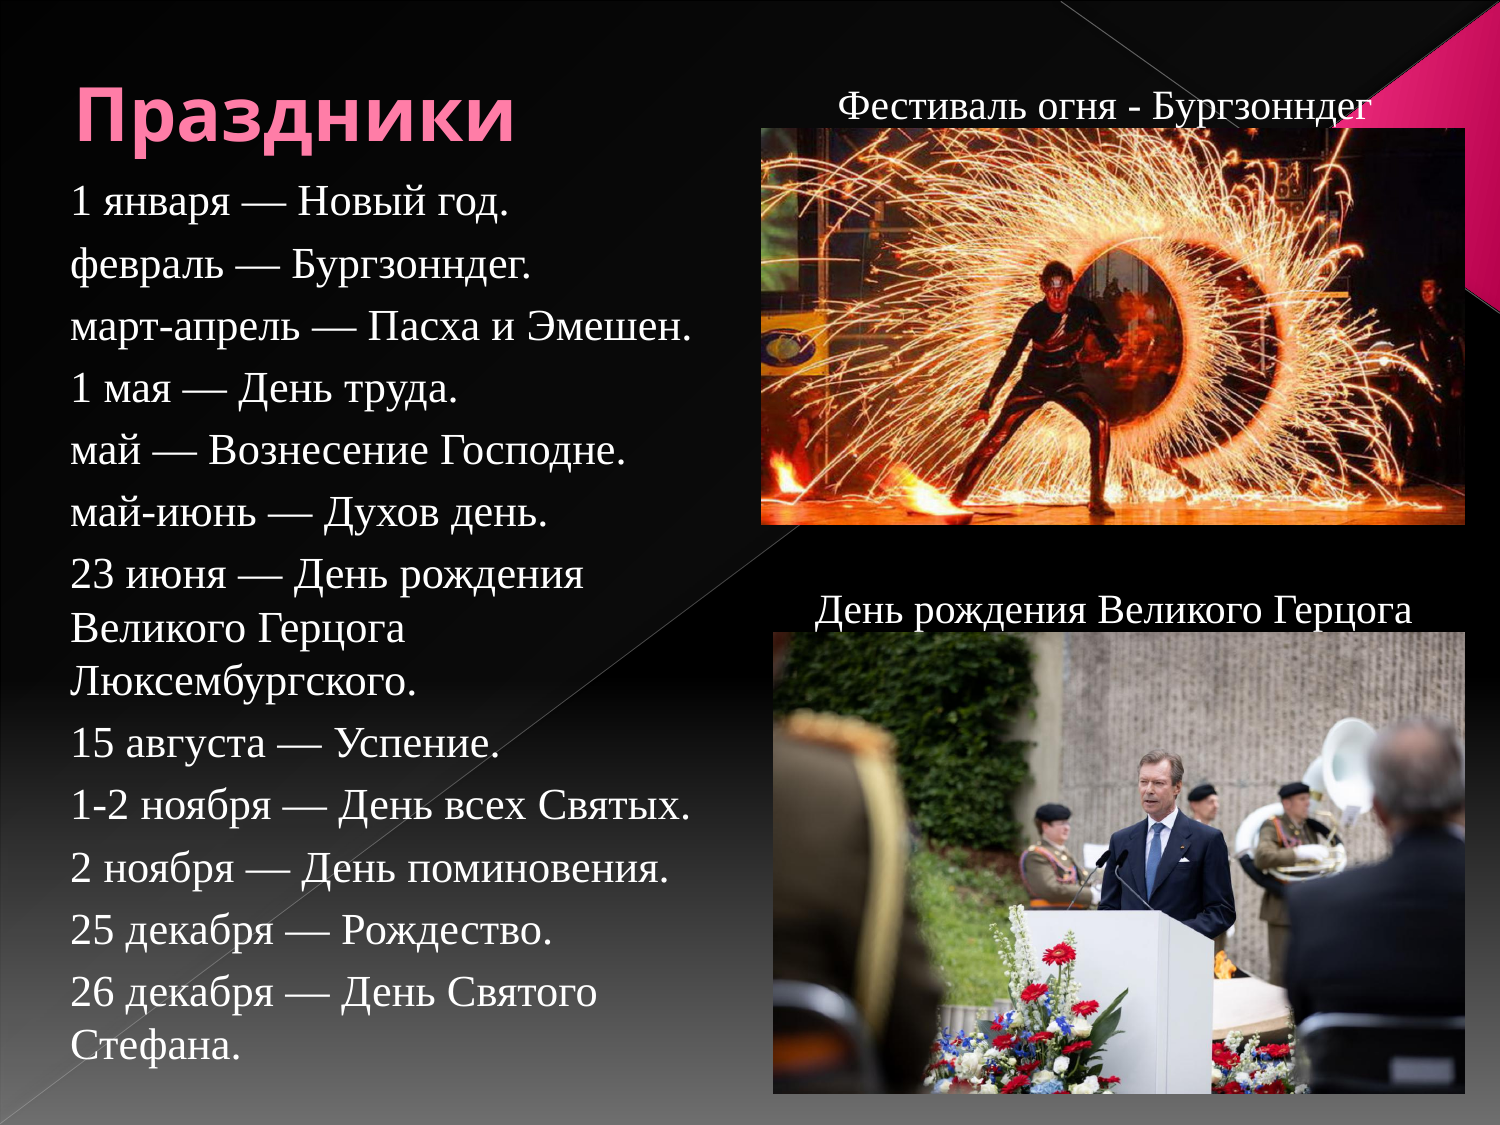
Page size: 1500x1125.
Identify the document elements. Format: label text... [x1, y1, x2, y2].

list 1 января — Новый год. февраль — Бургзонндег. март-апрель — Пасха и Эмешен. 1 мая — День труда. май — Вознесение Господне. май-июнь — Духов день. 23 июня — День рождения Великого Герцога Люксембургского. 15 августа — Успение. 1-2 ноября — День всех Святых. 2 ноября — День поминовения. 25 декабря — Рождество. 26 декабря — День Святого Стефана. [46, 164, 750, 1090]
picture [761, 128, 1465, 525]
title Праздники [58, 0, 1247, 224]
text_box Фестиваль огня - Бургзонндег [822, 70, 1388, 116]
text_box День рождения Великого Герцога [800, 574, 1439, 620]
picture [773, 632, 1466, 1095]
